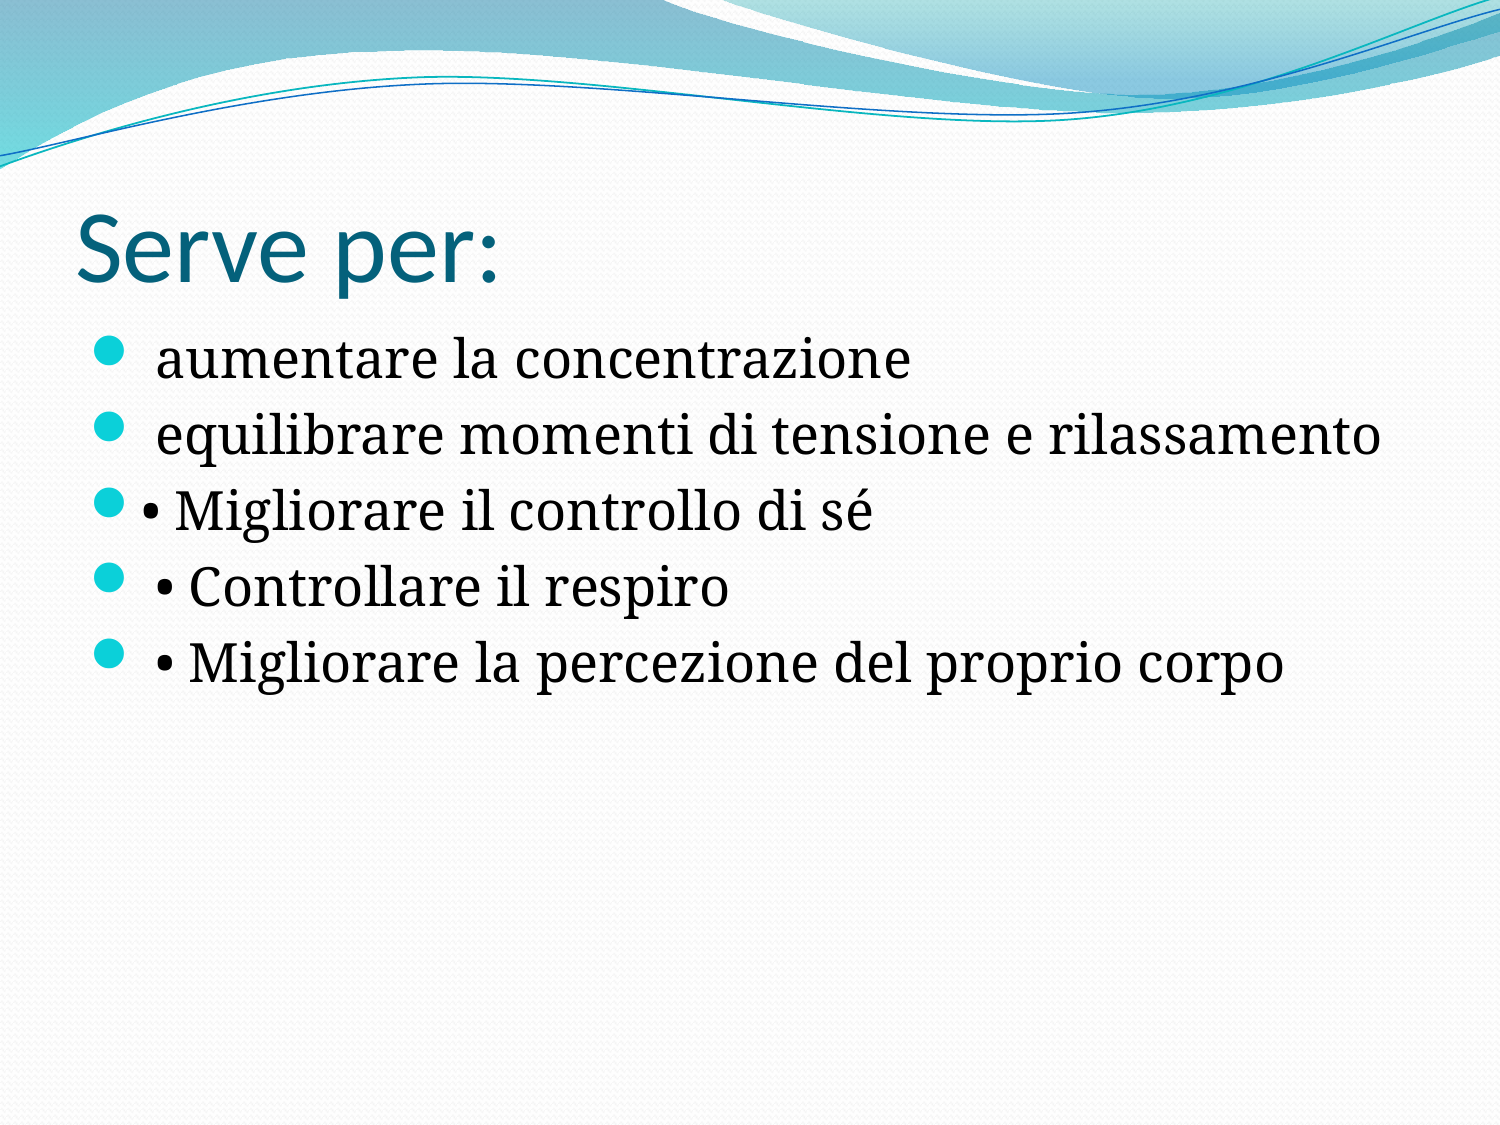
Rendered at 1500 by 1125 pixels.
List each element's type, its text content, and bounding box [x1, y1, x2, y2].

list aumentare la concentrazione equilibrare momenti di tensione e rilassamento • Migliorare il controllo di sé • Controllare il respiro • Migliorare la percezione del proprio corpo [75, 317, 1425, 1038]
title Serve per: [75, 115, 1425, 303]
